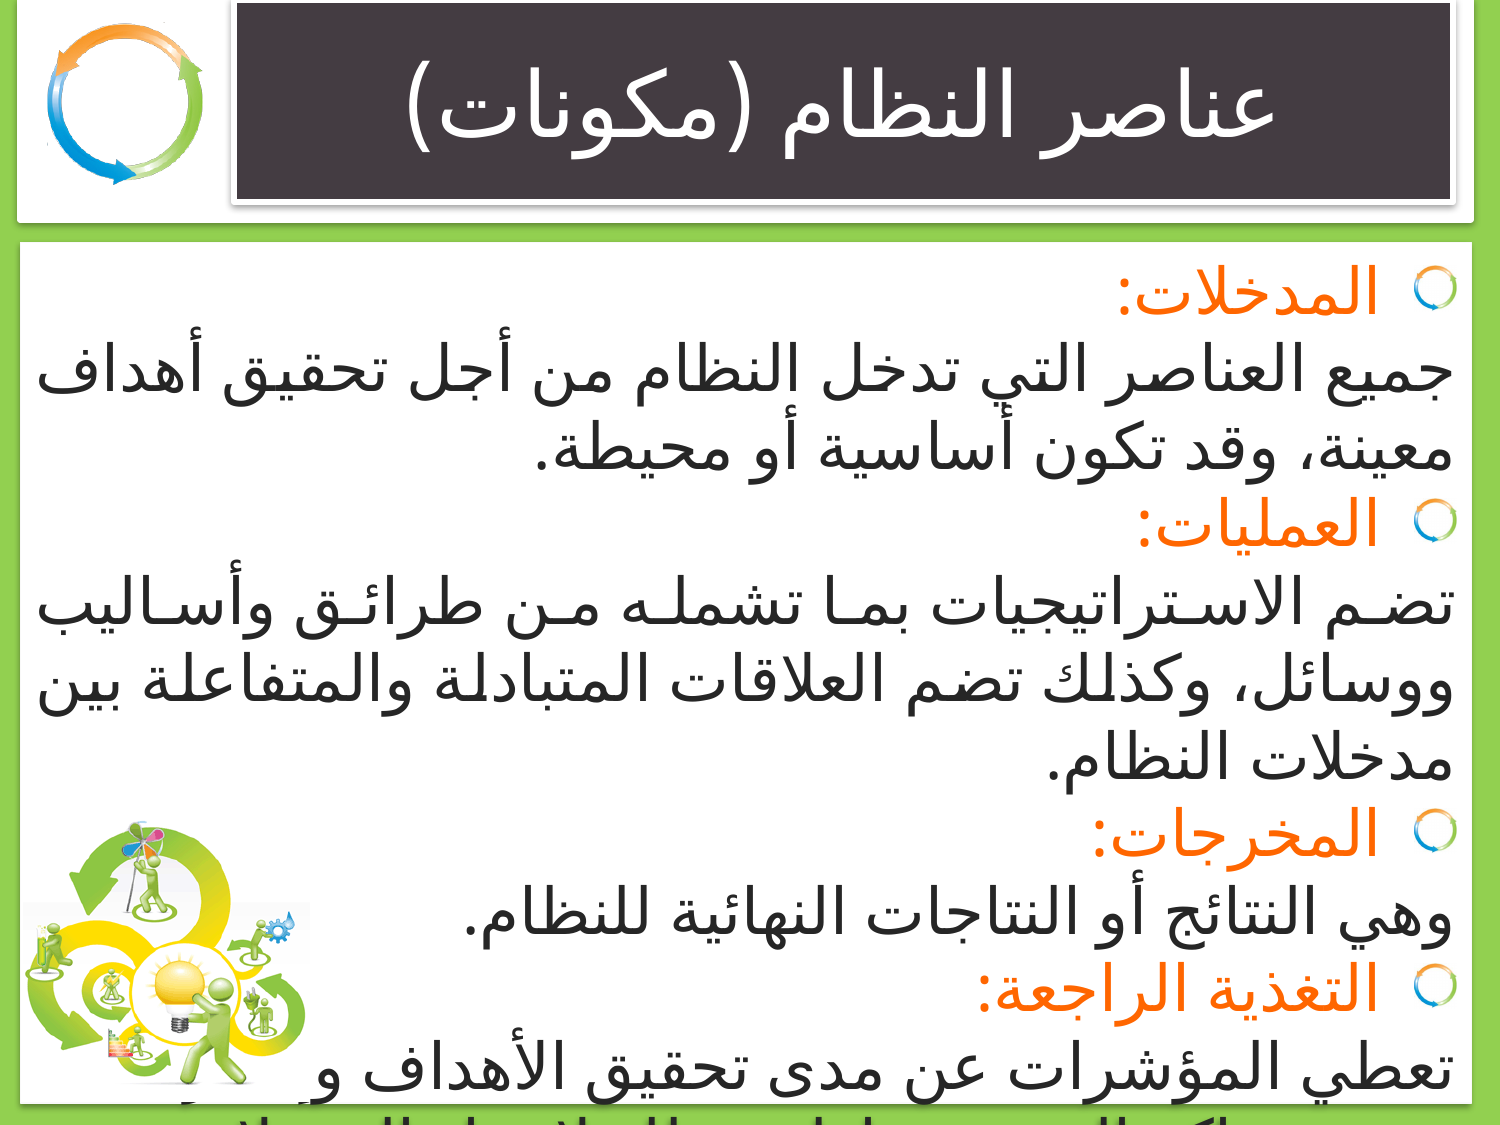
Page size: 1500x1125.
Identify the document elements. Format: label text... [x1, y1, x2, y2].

text_box عناصر النظام (مكونات) [231, 0, 1456, 205]
picture [1414, 498, 1457, 544]
text_box المدخلات: جميع العناصر التي تدخل النظام من أجل تحقيق أهداف معينة، وقد تكون أساسية أو محيطة. العمليات: تضم الاستراتيجيات بما تشمله من طرائق وأساليب ووسائل، وكذلك تضم العلاقات المتبادلة والمتفاعلة بين مدخلات النظام. المخرجات: وهي النتائج أو النتاجات النهائية للنظام. التغذية الراجعة: تعطي المؤشرات عن مدى تحقيق الأهداف وإنجازها وتبين مراكز القوة ومواطن وذلك لإجراء التعديلات. [20, 242, 1472, 1104]
text_box [17, 0, 1474, 223]
picture [1414, 963, 1457, 1009]
picture [47, 21, 204, 190]
picture [1414, 265, 1457, 312]
picture [23, 815, 310, 1102]
picture [1414, 808, 1457, 854]
